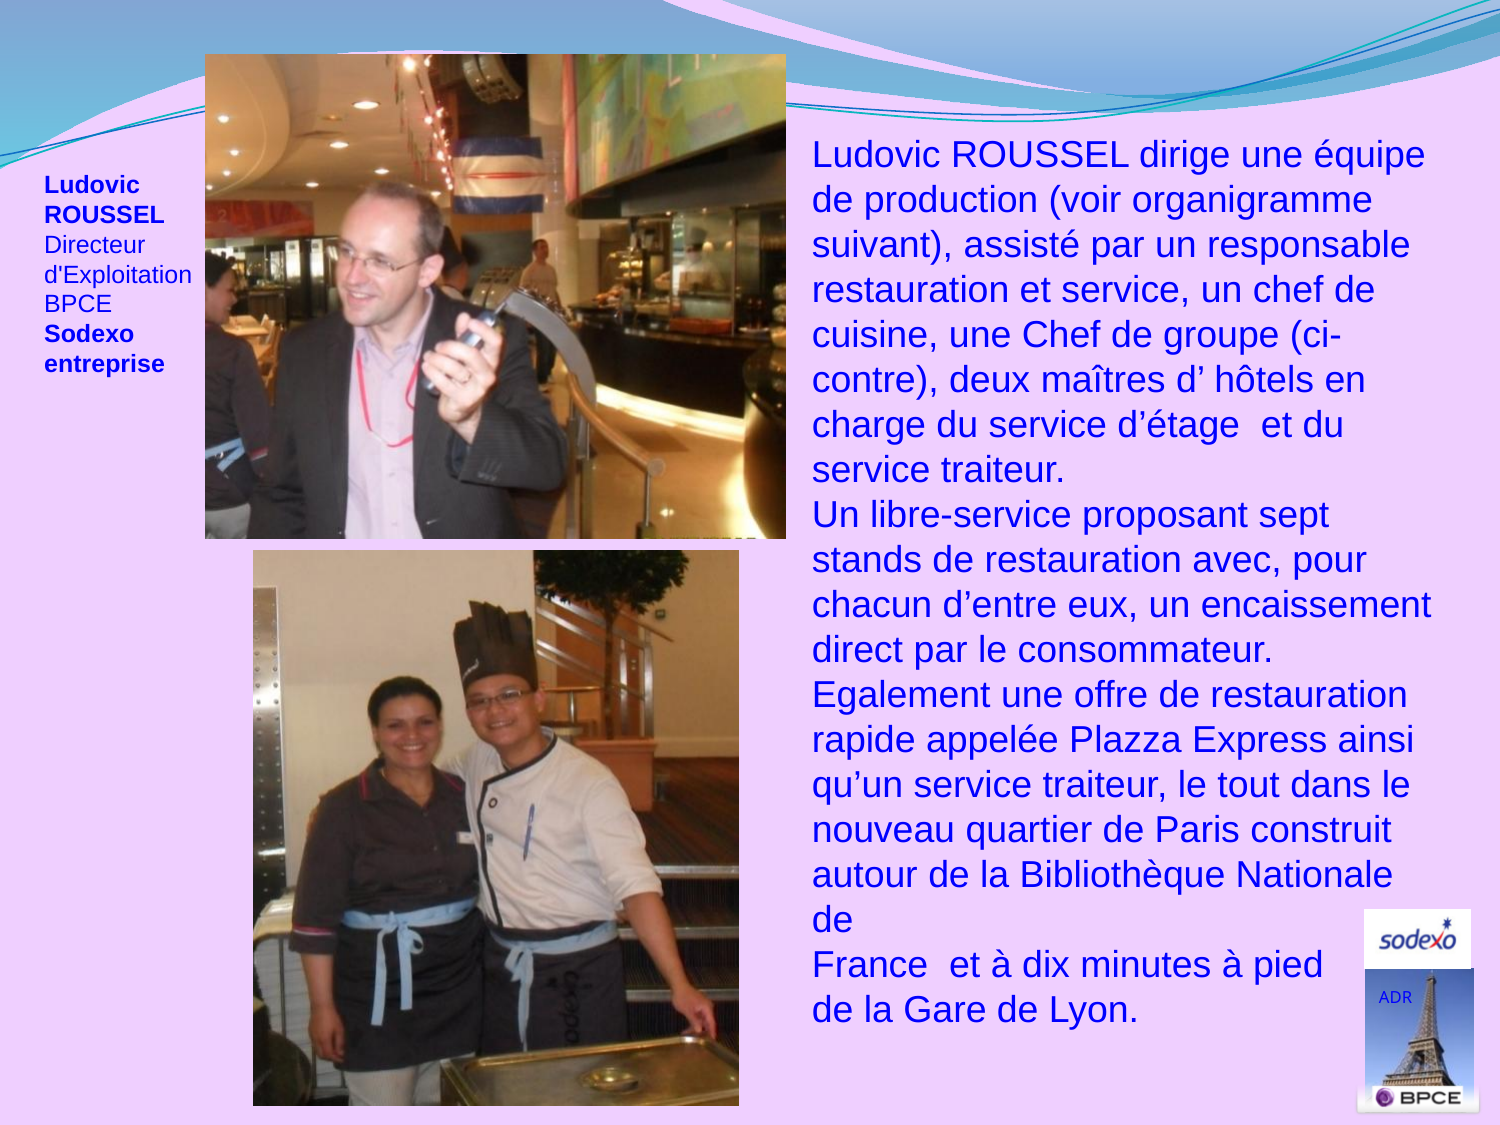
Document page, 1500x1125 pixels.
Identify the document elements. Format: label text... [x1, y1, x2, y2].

text_box Ludovic ROUSSEL dirige une équipe de production (voir organigramme suivant), assisté par un responsable restauration et service, un chef de cuisine, une Chef de groupe (ci-contre), deux maîtres d’ hôtels en charge du service d’étage et du service traiteur. Un libre-service proposant sept stands de restauration avec, pour chacun d’entre eux, un encaissement direct par le consommateur. Egalement une offre de restauration rapide appelée Plazza Express ainsi qu’un service traiteur, le tout dans le nouveau quartier de Paris construit autour de la Bibliothèque Nationale de France et à dix minutes à pied de la Gare de Lyon. [797, 122, 1447, 1038]
text_box Ludovic ROUSSEL Directeur d'Exploitation BPCE Sodexo entreprise [29, 160, 198, 416]
picture [253, 550, 739, 1107]
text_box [1354, 909, 1483, 1118]
picture [205, 54, 786, 539]
